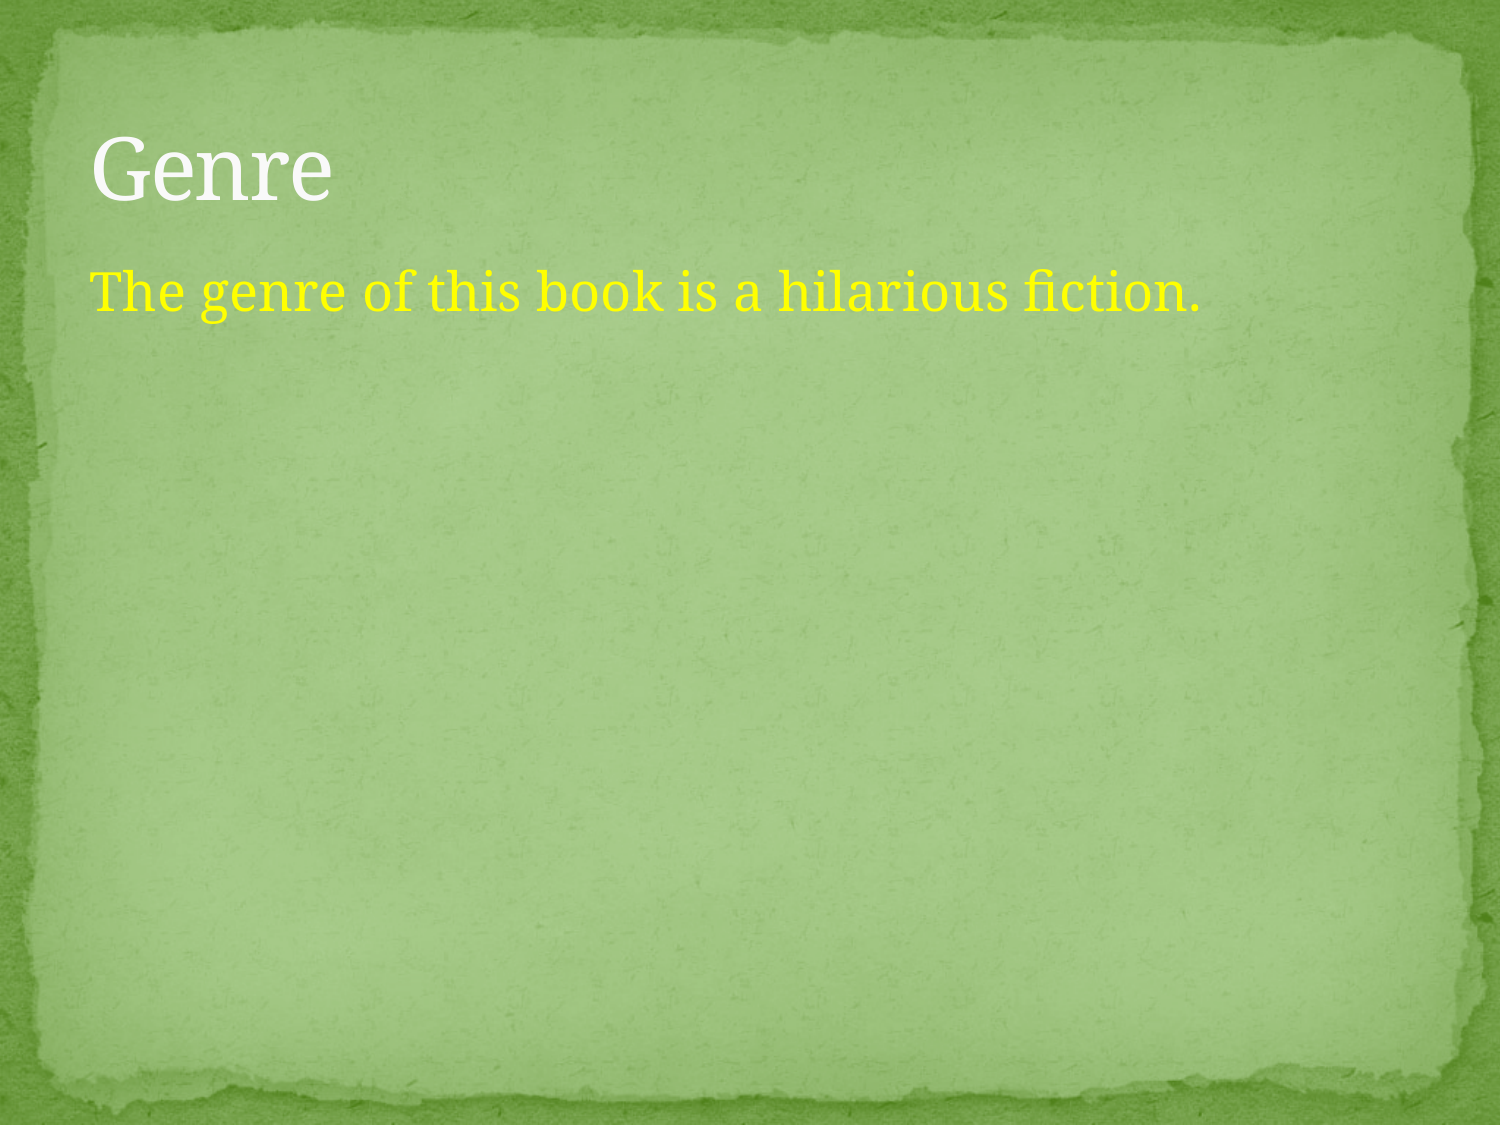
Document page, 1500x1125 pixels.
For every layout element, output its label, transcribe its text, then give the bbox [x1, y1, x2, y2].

list The genre of this book is a hilarious fiction. [75, 249, 1425, 1000]
title Genre [74, 24, 1425, 225]
